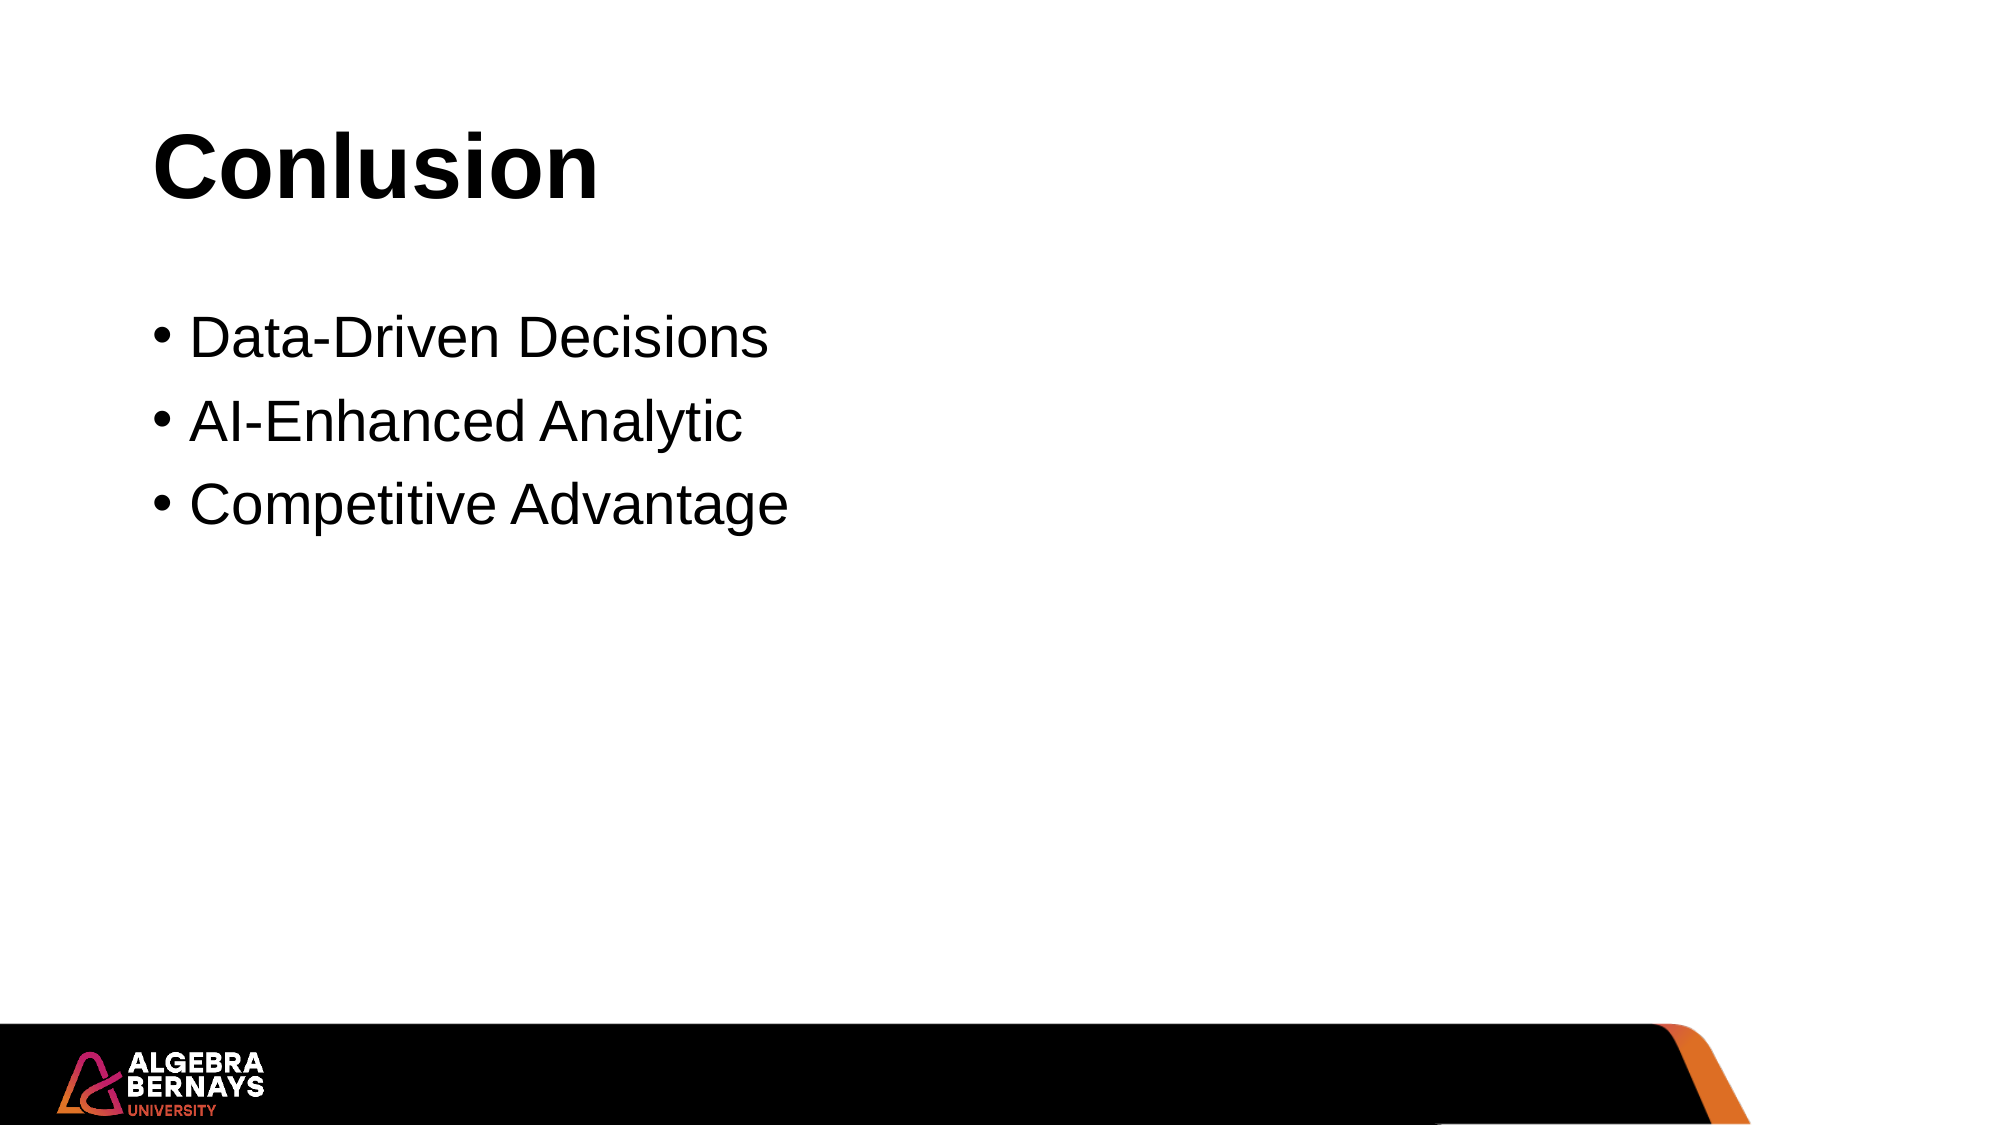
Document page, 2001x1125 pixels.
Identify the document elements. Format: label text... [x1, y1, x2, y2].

title Conlusion [137, 59, 1863, 278]
picture [0, 1023, 1958, 1125]
list Data-Driven Decisions AI-Enhanced Analytic Competitive Advantage [137, 299, 1863, 1014]
